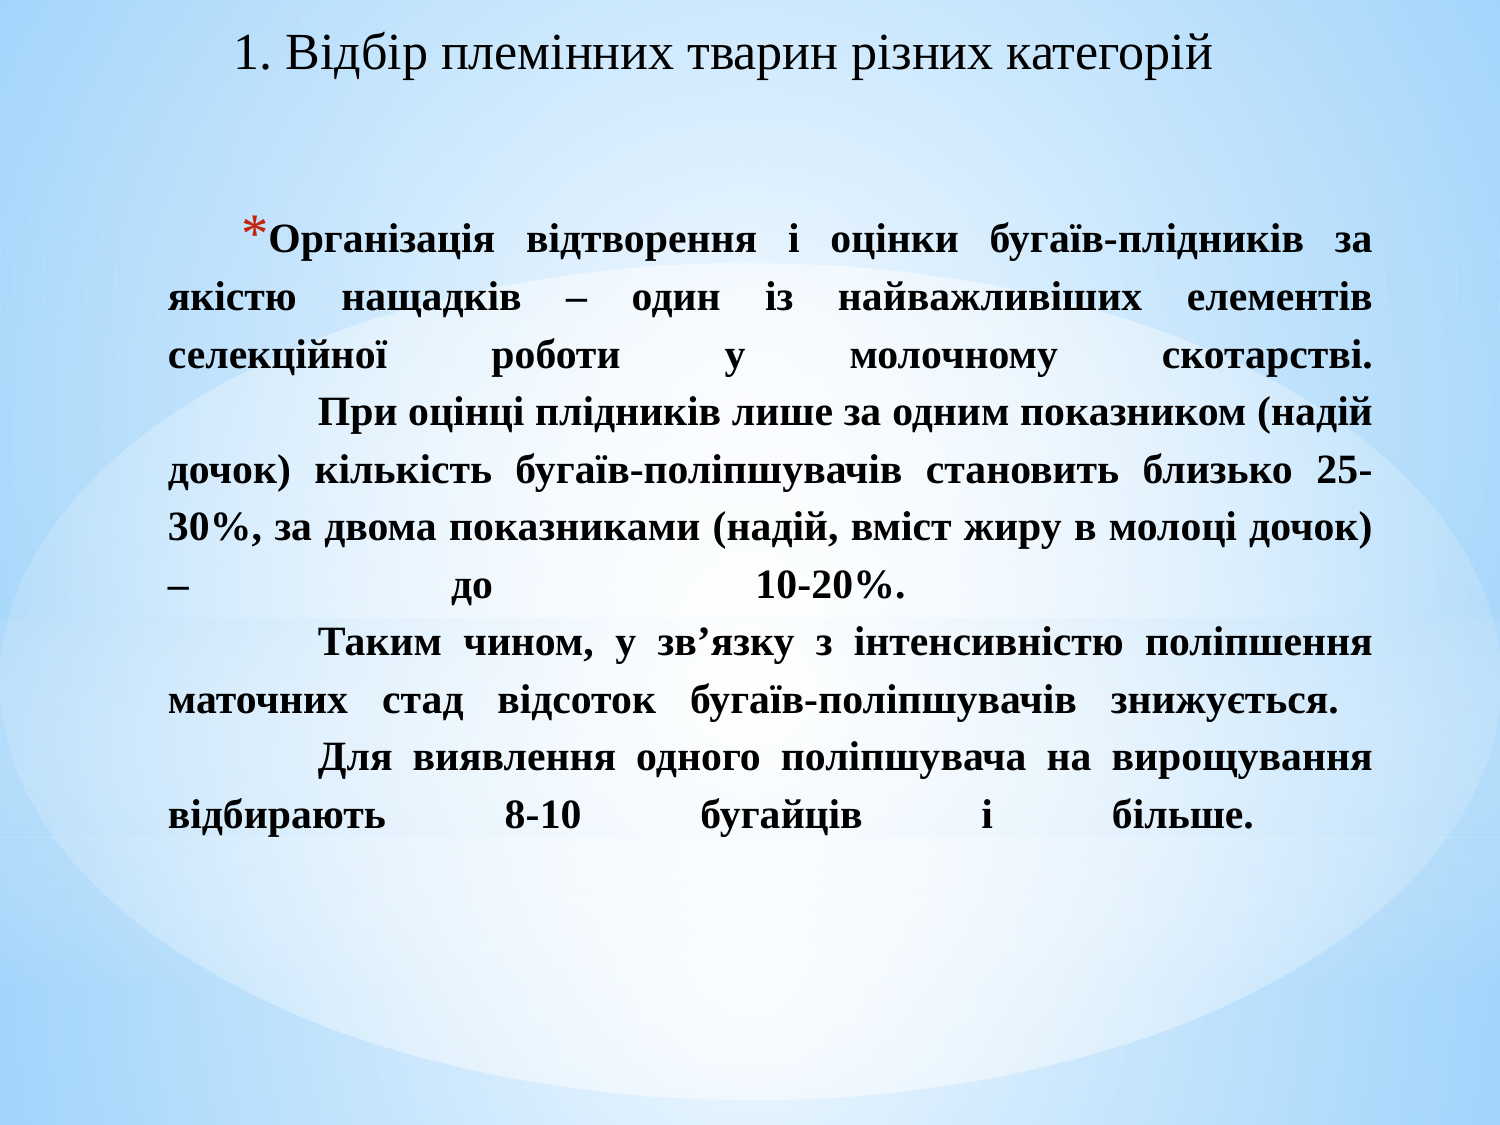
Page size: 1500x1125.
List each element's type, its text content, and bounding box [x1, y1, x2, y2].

text_box 1. Відбір племінних тварин різних категорій [218, 10, 1447, 133]
title Організація відтворення і оцінки бугаїв-плідників за якістю нащадків – один із найважливіших елементів селекційної роботи у молочному скотарстві. При оцінці плідників лише за одним показником (надій дочок) кількість бугаїв-поліпшувачів становить близько 25-30%, за двома показниками (надій, вміст жиру в молоці дочок) – до 10-20%. Таким чином, у зв’язку з інтенсивністю поліпшення маточних стад відсоток бугаїв-поліпшувачів знижується. Для виявлення одного поліпшувача на вирощування відбирають 8-10 бугайців і більше. [100, 196, 1388, 1094]
